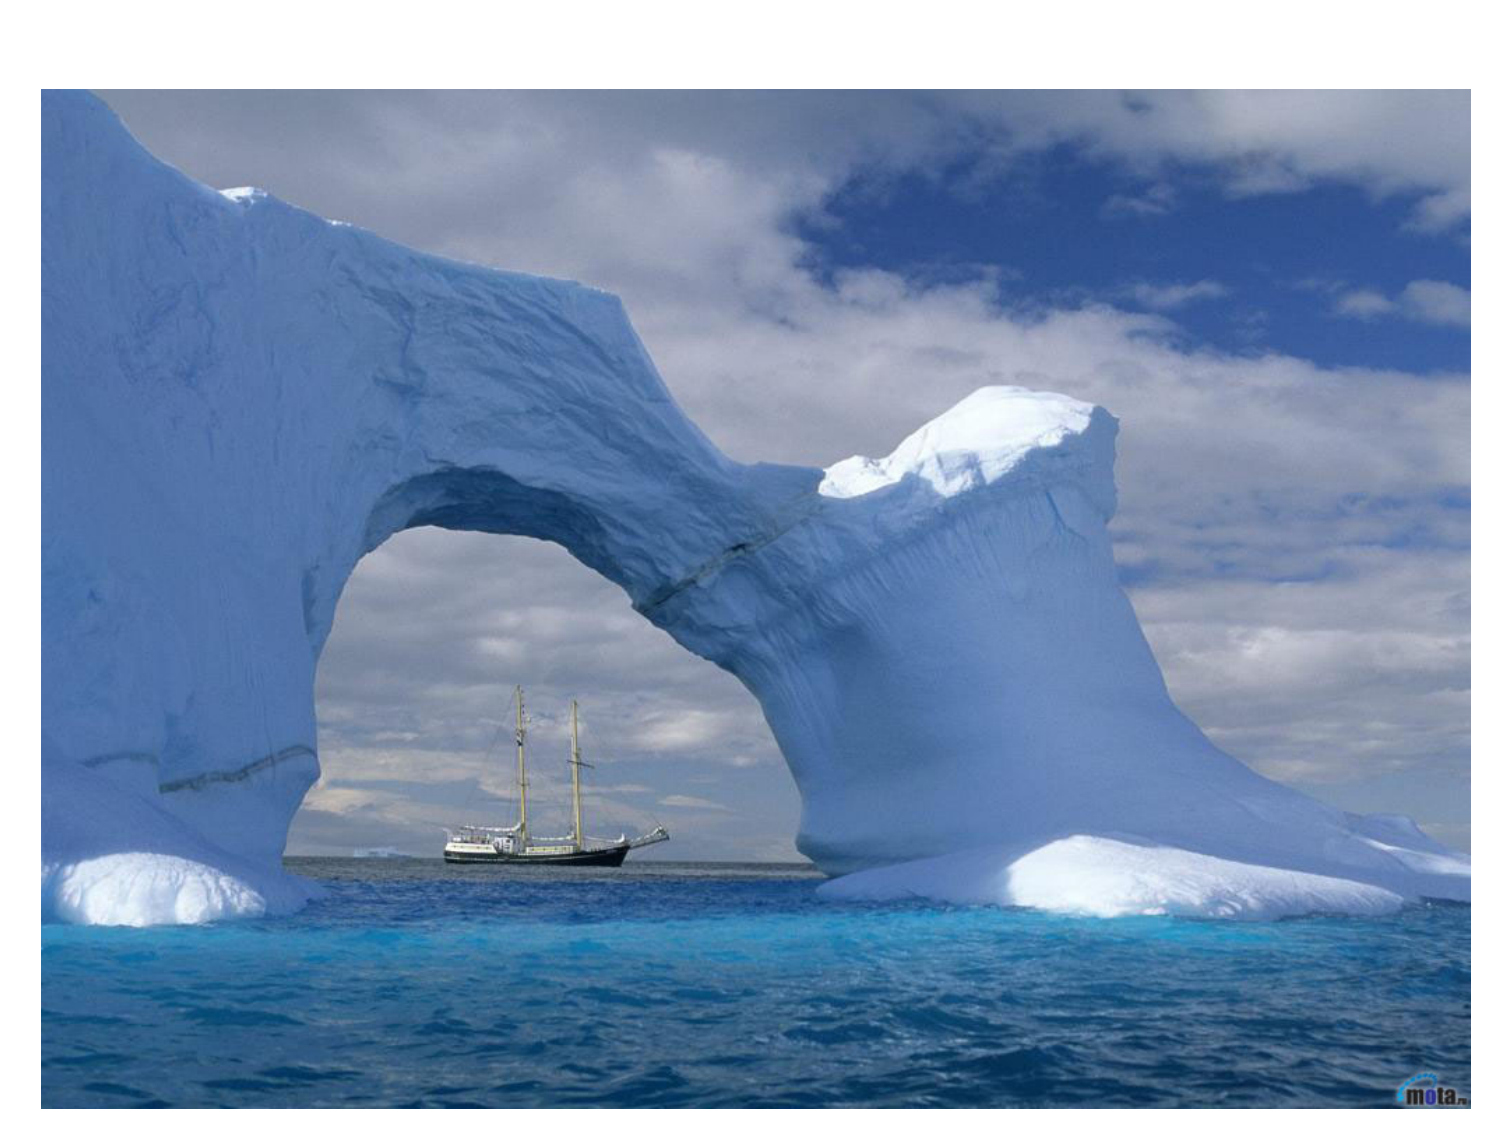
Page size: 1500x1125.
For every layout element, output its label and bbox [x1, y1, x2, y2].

picture [41, 89, 1471, 1110]
